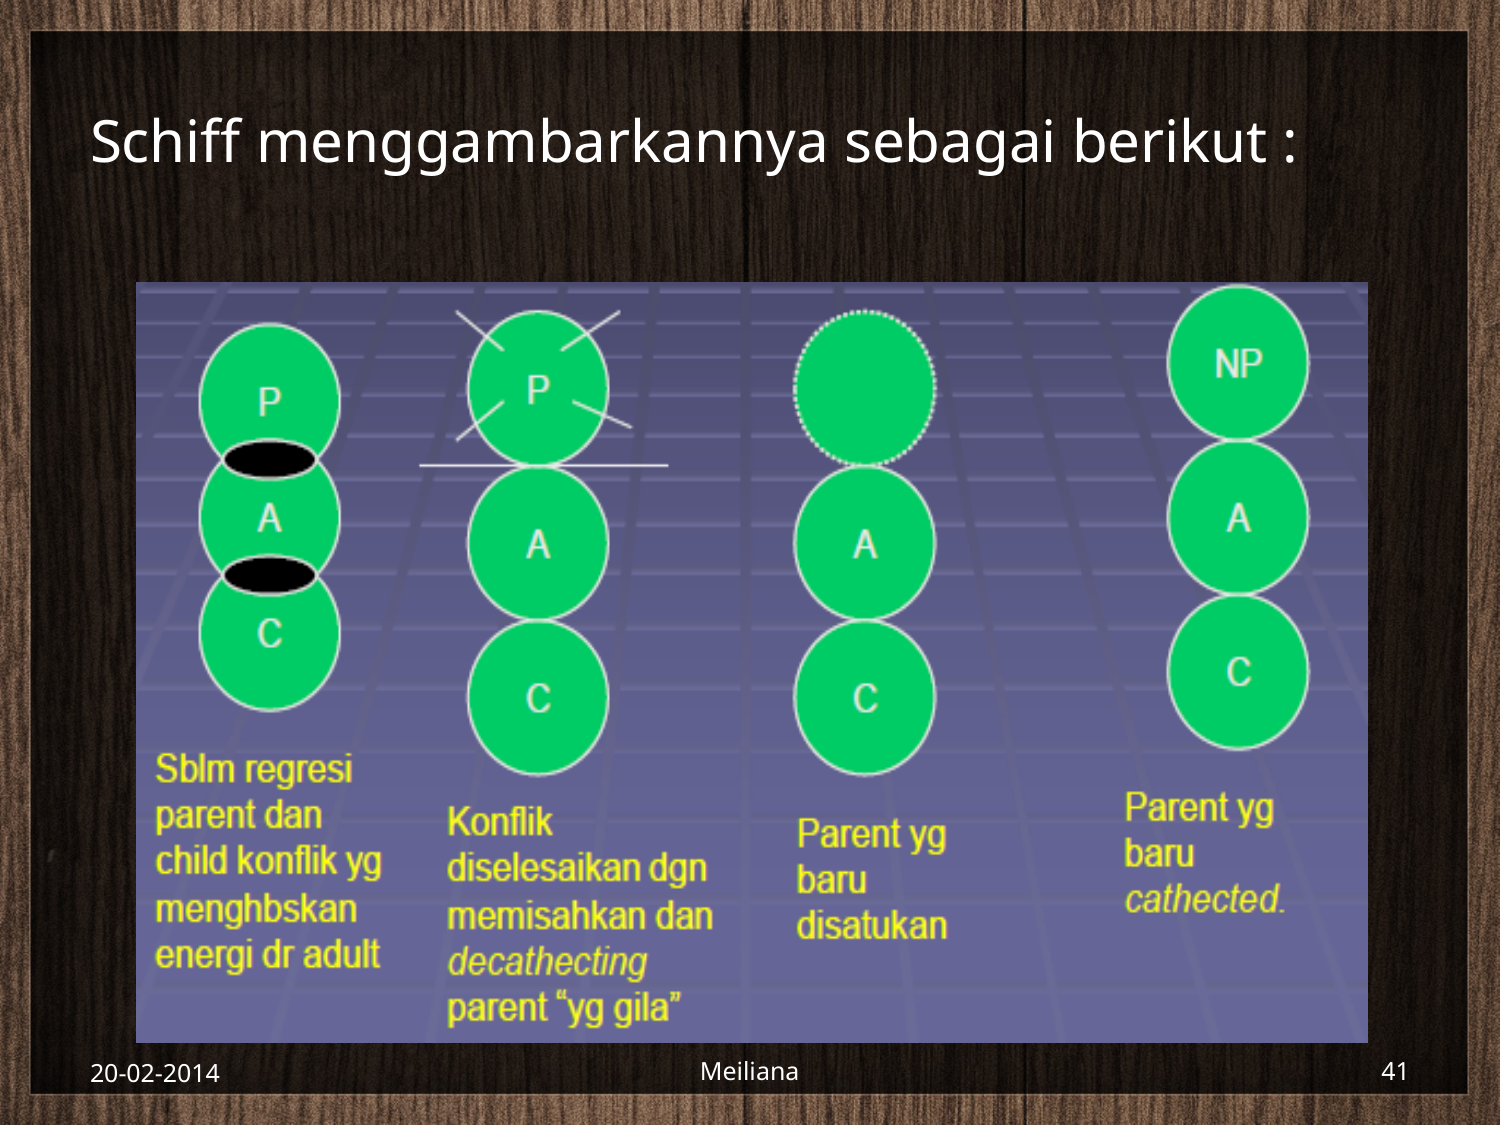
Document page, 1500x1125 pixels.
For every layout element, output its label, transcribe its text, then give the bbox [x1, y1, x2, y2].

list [135, 282, 1368, 1043]
title Schiff menggambarkannya sebagai berikut : [75, 45, 1425, 233]
footer Meiliana [512, 1052, 988, 1103]
picture [0, 0, 1500, 1125]
slide_number 41 [1074, 1042, 1425, 1103]
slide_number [75, 1042, 425, 1103]
